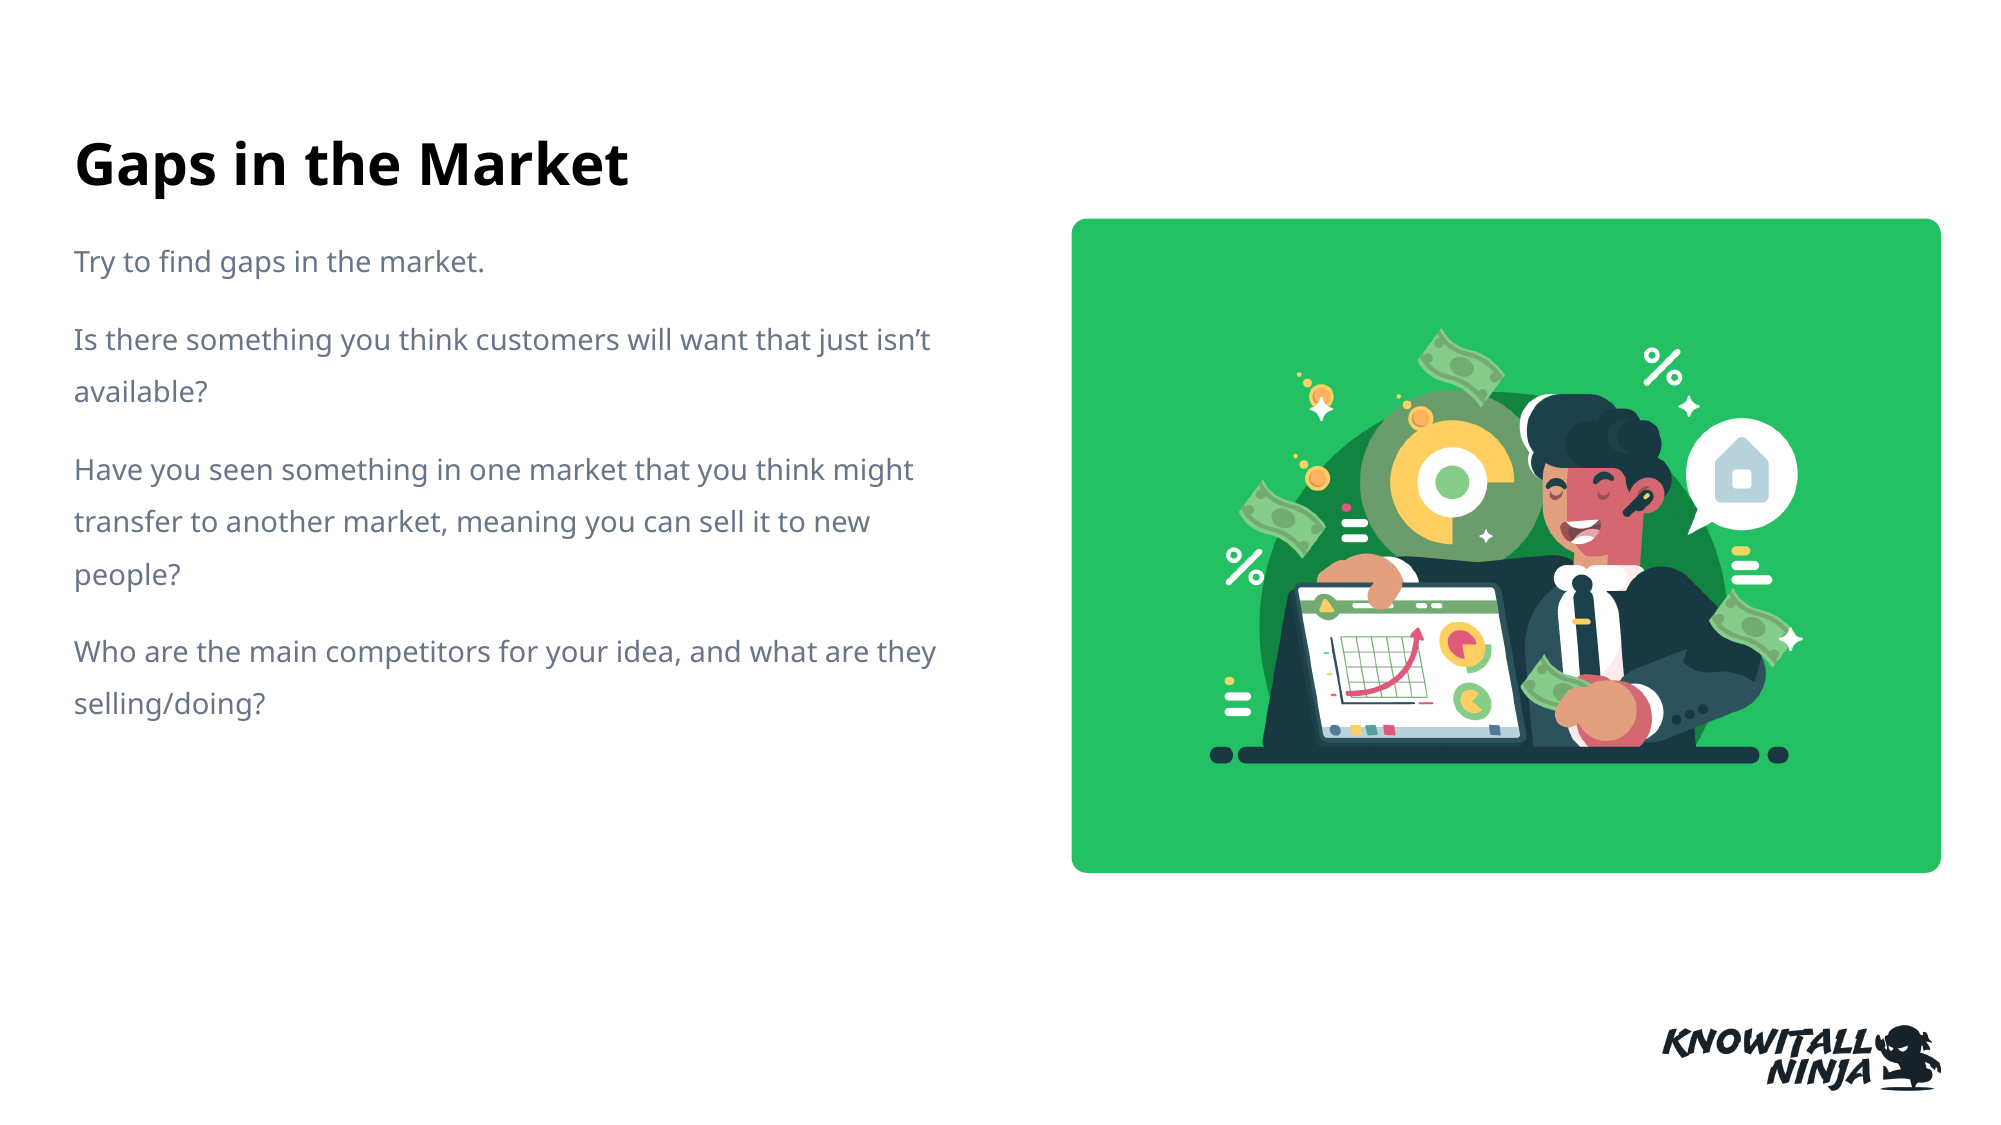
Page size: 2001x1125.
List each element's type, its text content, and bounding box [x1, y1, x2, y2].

picture [1071, 218, 1942, 874]
picture [1662, 1025, 1941, 1091]
title Gaps in the Market [59, 117, 1000, 206]
list Try to find gaps in the market. Is there something you think customers will want that just isn’t available? Have you seen something in one market that you think might transfer to another market, meaning you can sell it to new people? Who are the main competitors for your idea, and what are they selling/doing? [59, 218, 1000, 1091]
